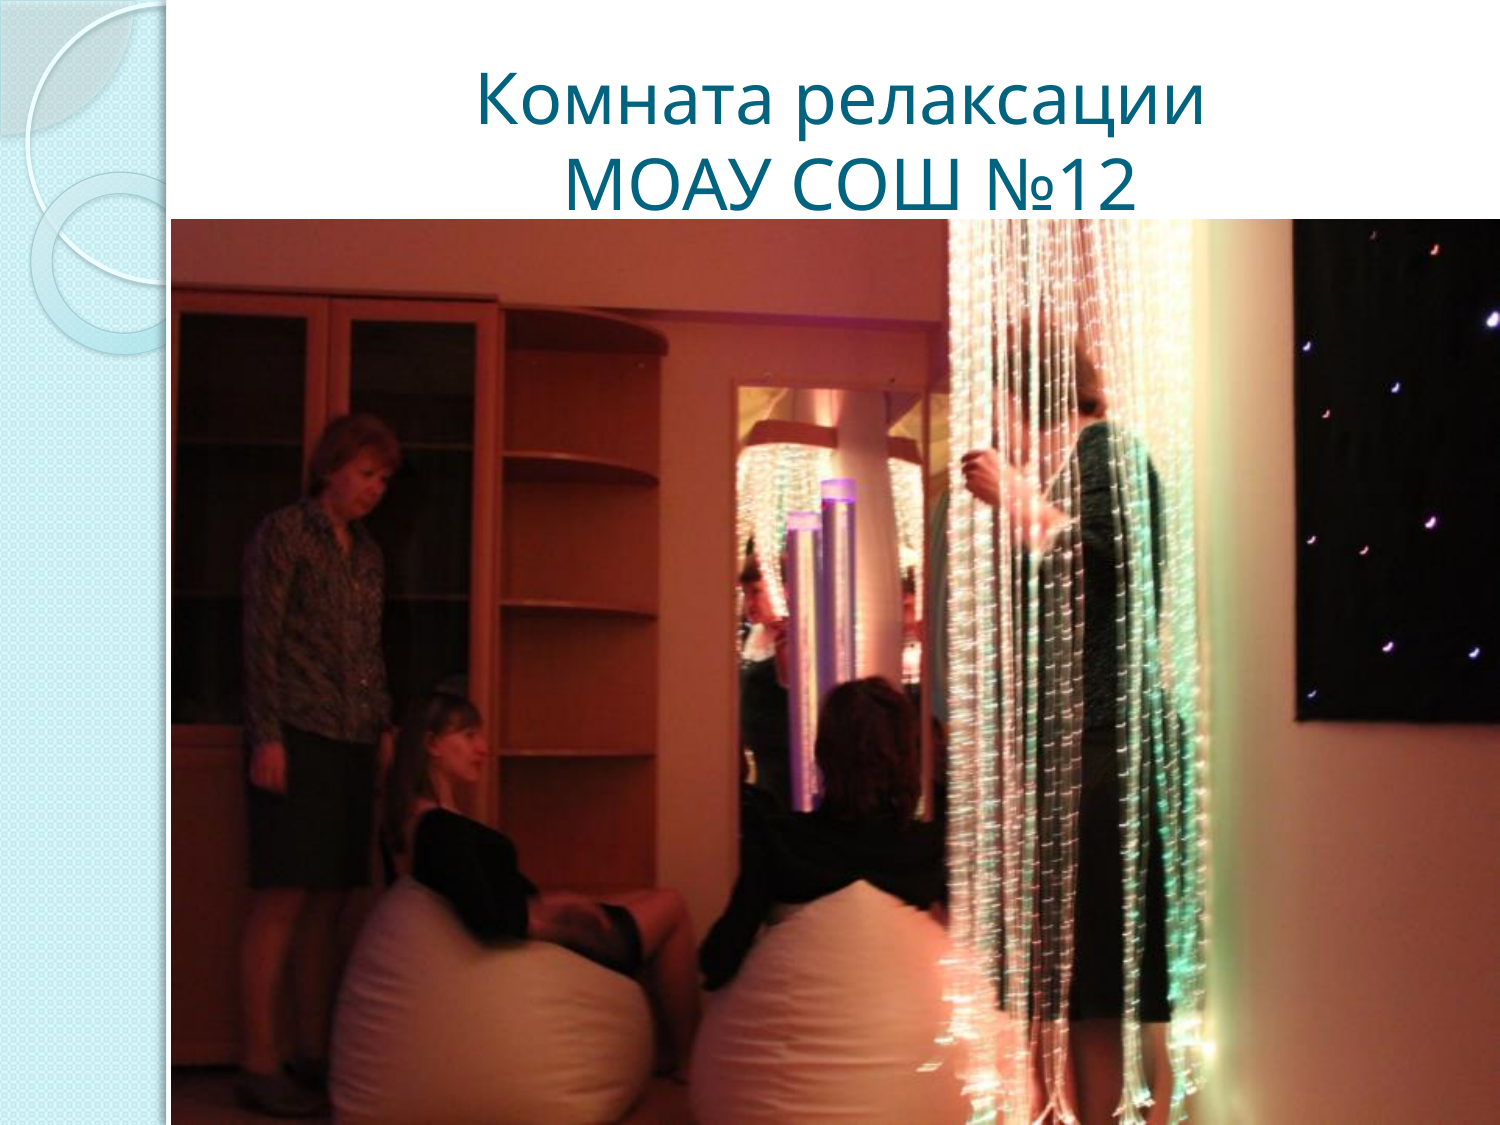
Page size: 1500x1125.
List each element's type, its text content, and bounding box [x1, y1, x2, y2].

title Комната релаксации МОАУ СОШ №12 [235, 45, 1466, 216]
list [170, 219, 1500, 1125]
